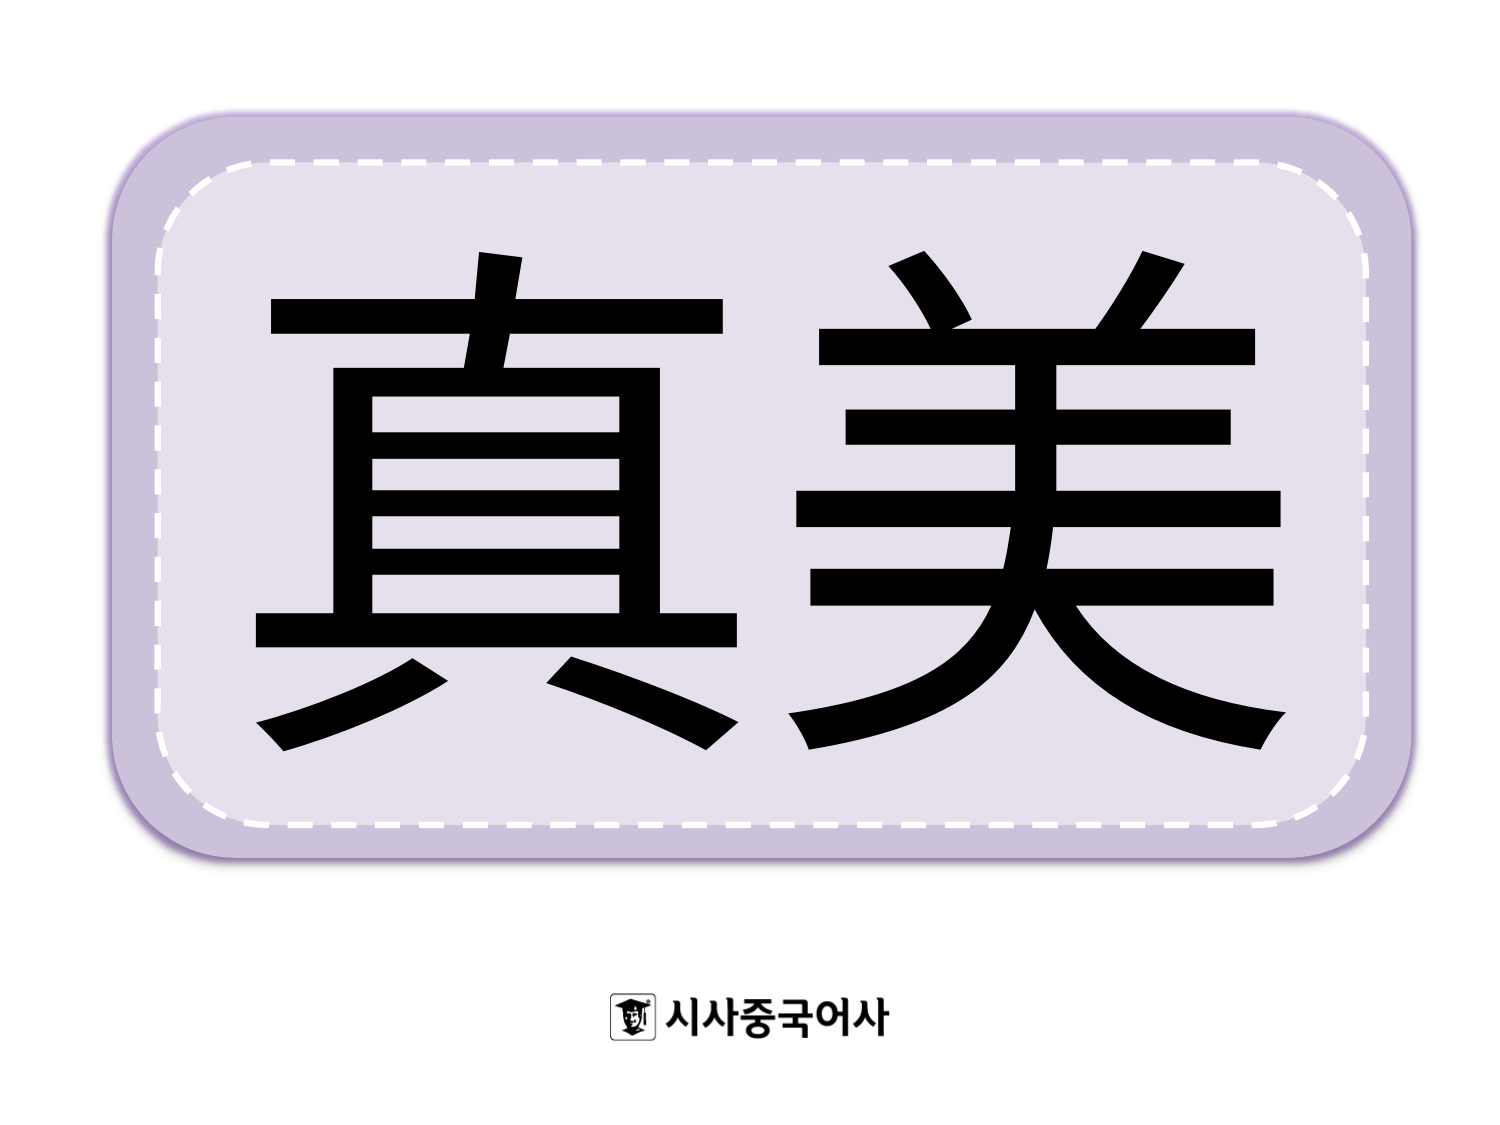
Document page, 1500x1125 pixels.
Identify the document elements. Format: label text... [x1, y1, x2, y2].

picture [602, 987, 898, 1047]
text_box 真美 [162, 160, 1371, 824]
